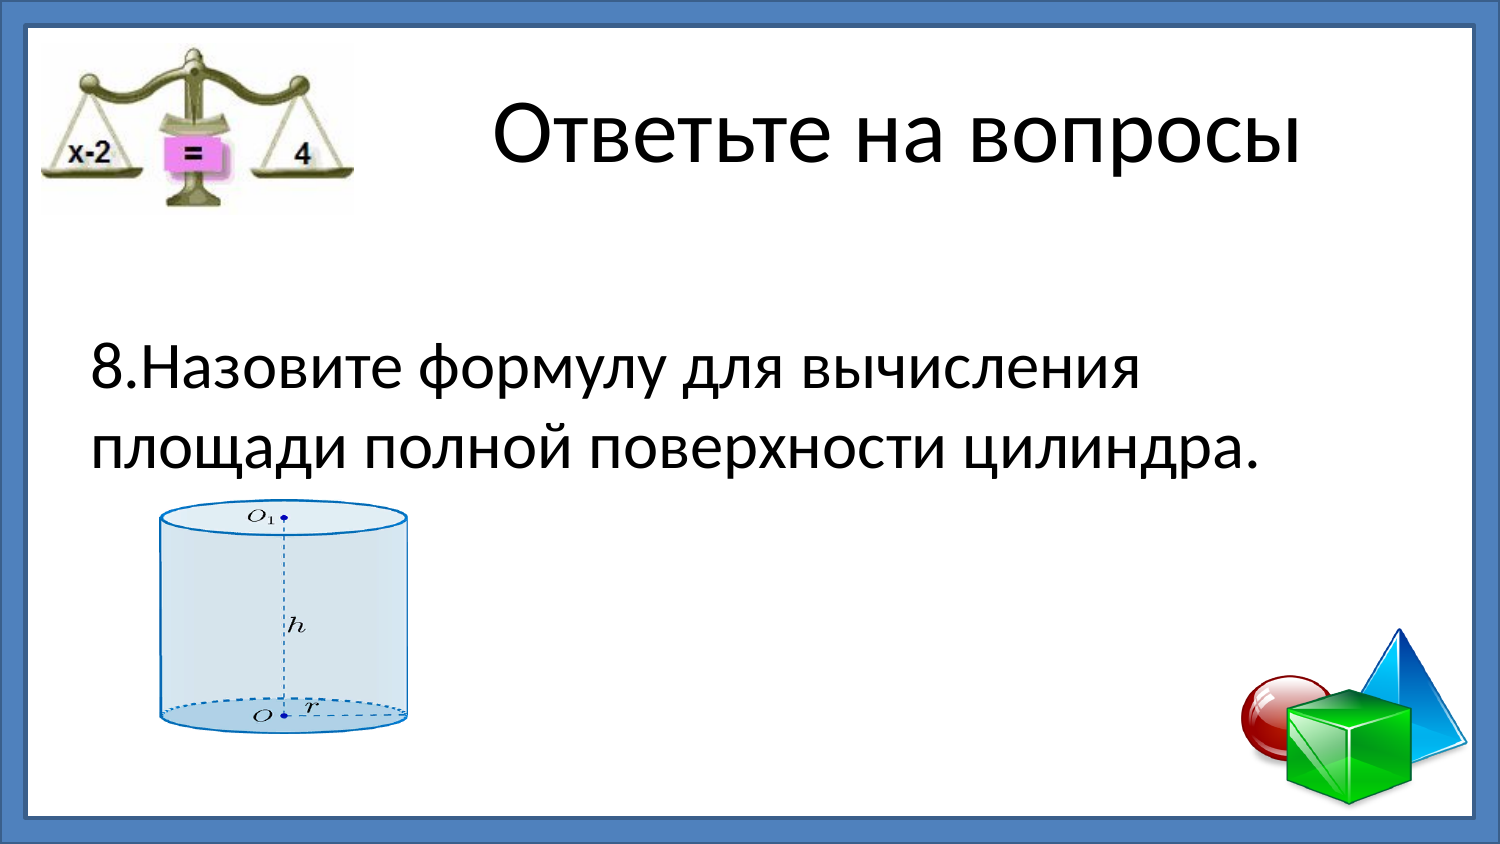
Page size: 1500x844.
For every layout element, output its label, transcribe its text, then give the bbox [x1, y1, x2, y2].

picture [159, 499, 408, 734]
picture [41, 43, 354, 215]
list 8.Назовите формулу для вычисления площади полной поверхности цилиндра. [75, 221, 1425, 778]
title Ответьте на вопросы [371, 55, 1425, 197]
picture [1234, 610, 1471, 817]
